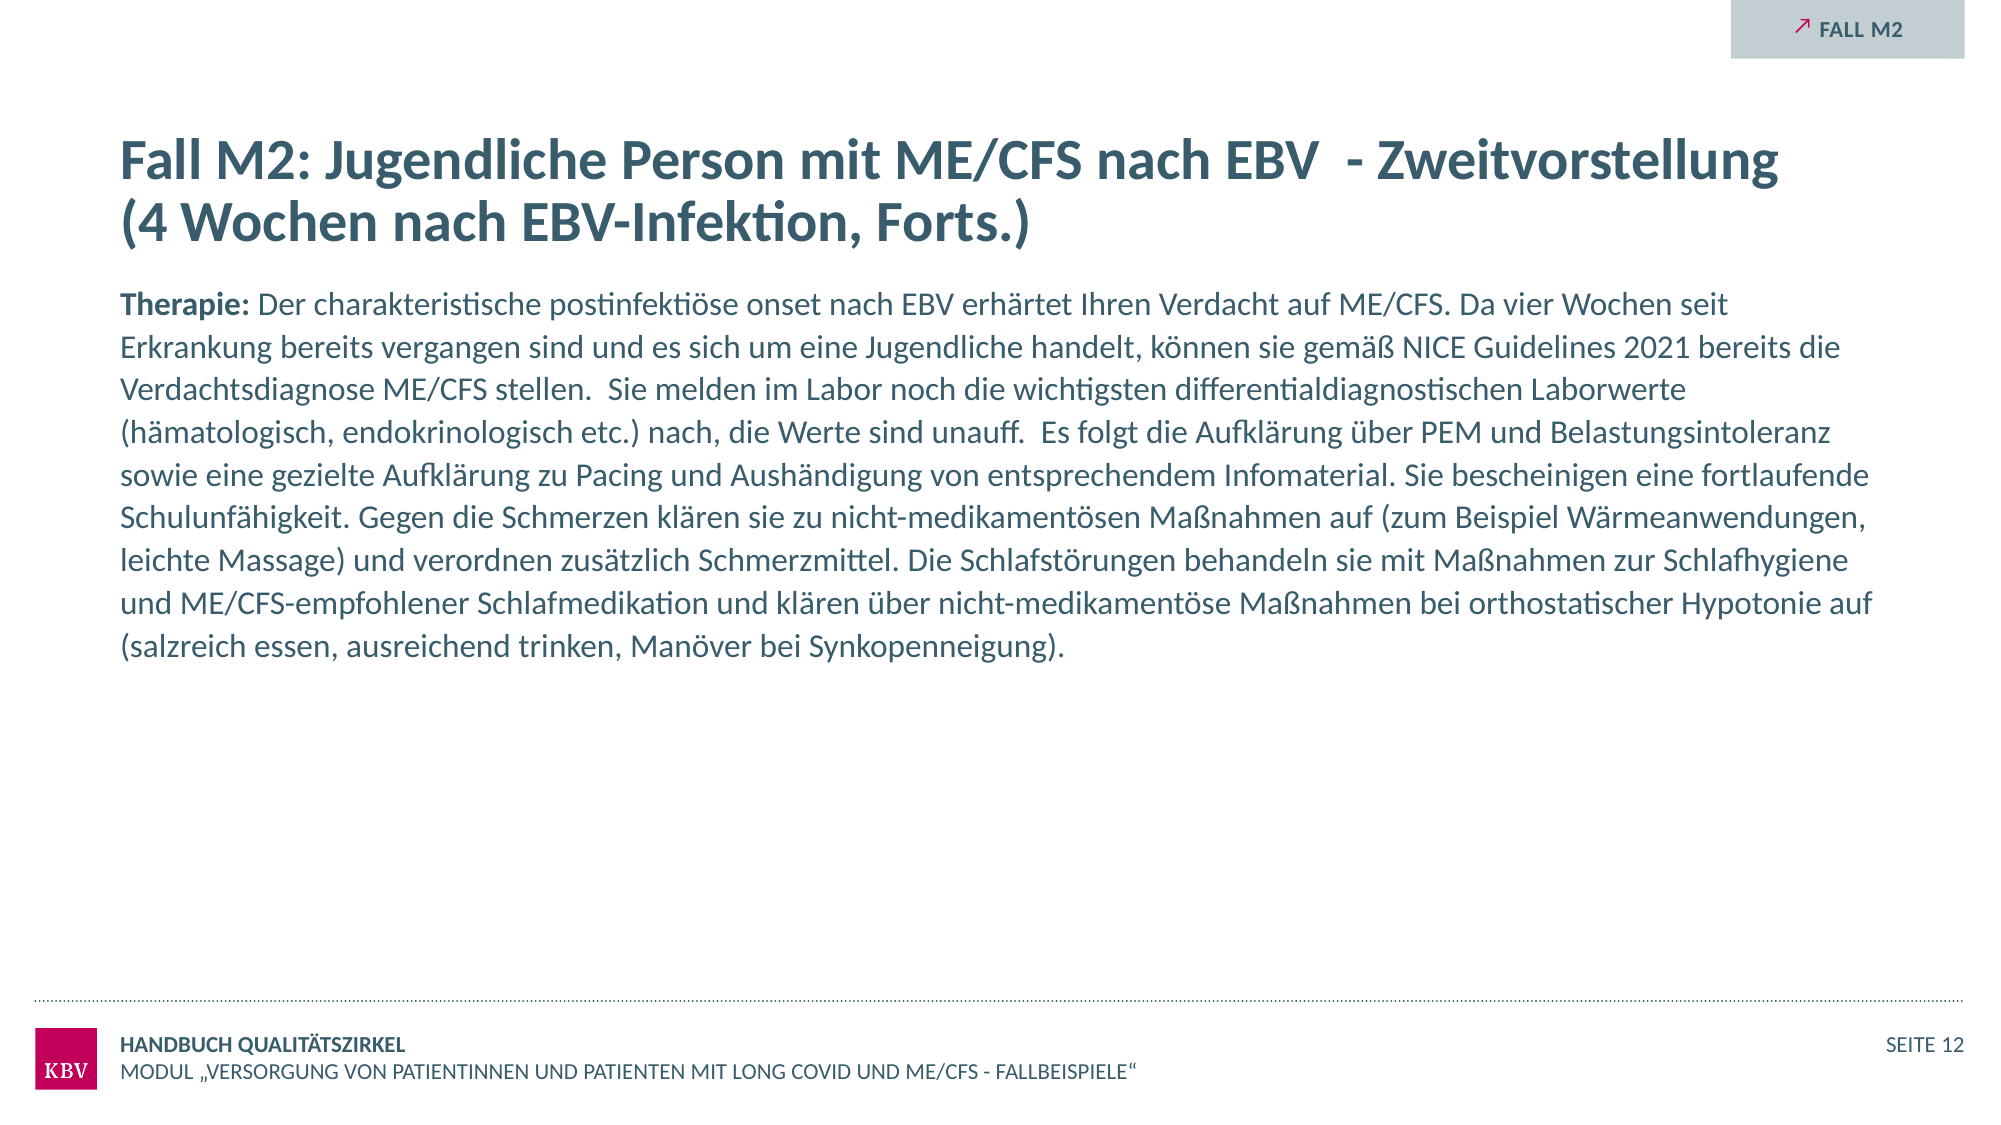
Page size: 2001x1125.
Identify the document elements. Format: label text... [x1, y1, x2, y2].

list Therapie: Der charakteristische postinfektiöse onset nach EBV erhärtet Ihren Verdacht auf ME/CFS. Da vier Wochen seit Erkrankung bereits vergangen sind und es sich um eine Jugendliche handelt, können sie gemäß NICE Guidelines 2021 bereits die Verdachtsdiagnose ME/CFS stellen. Sie melden im Labor noch die wichtigsten differentialdiagnostischen Laborwerte (hämatologisch, endokrinologisch etc.) nach, die Werte sind unauff. Es folgt die Aufklärung über PEM und Belastungsintoleranz sowie eine gezielte Aufklärung zu Pacing und Aushändigung von entsprechendem Infomaterial. Sie bescheinigen eine fortlaufende Schulunfähigkeit. Gegen die Schmerzen klären sie zu nicht-medikamentösen Maßnahmen auf (zum Beispiel Wärmeanwendungen, leichte Massage) und verordnen zusätzlich Schmerzmittel. Die Schlafstörungen behandeln sie mit Maßnahmen zur Schlafhygiene und ME/CFS-empfohlener Schlafmedikation und klären über nicht-medikamentöse Maßnahmen bei orthostatischer Hypotonie auf (salzreich essen, ausreichend trinken, Manöver bei Synkopenneigung). [120, 279, 1880, 987]
list Fall M2 [1731, 0, 1965, 59]
title Fall M2: Jugendliche Person mit ME/CFS nach EBV - Zweitvorstellung (4 Wochen nach EBV-Infektion, Forts.) [120, 129, 1880, 201]
slide_number Seite 12 [1787, 1030, 1965, 1057]
slide_number Modul „Versorgung von Patientinnen und Patienten mit Long COVID und ME/CFS - Fallbeispiele“ [120, 1057, 1668, 1084]
footer Handbuch Qualitätszirkel [120, 1030, 1668, 1057]
